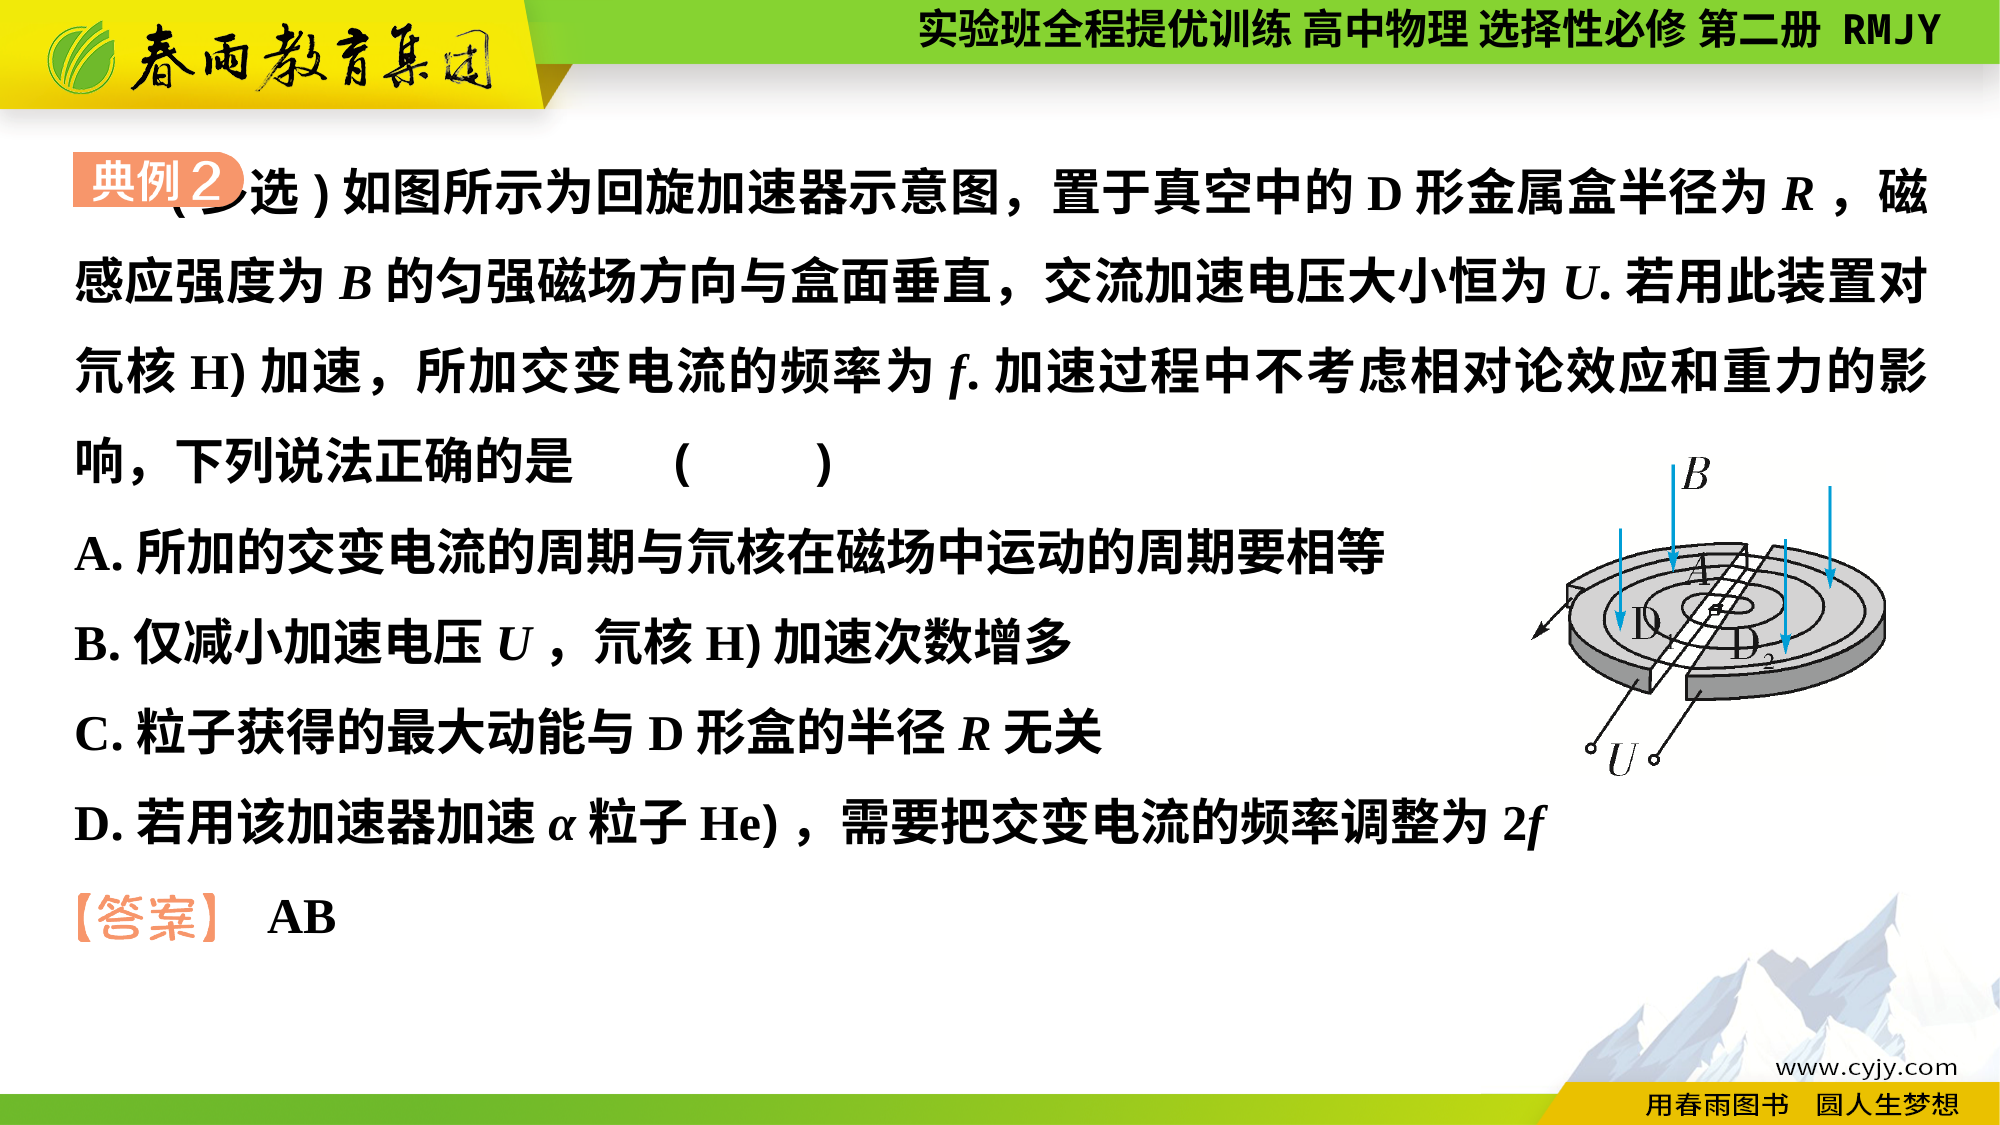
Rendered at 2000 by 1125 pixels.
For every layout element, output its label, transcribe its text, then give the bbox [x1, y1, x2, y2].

picture [0, 0, 2000, 1125]
text_box AB [252, 876, 352, 952]
